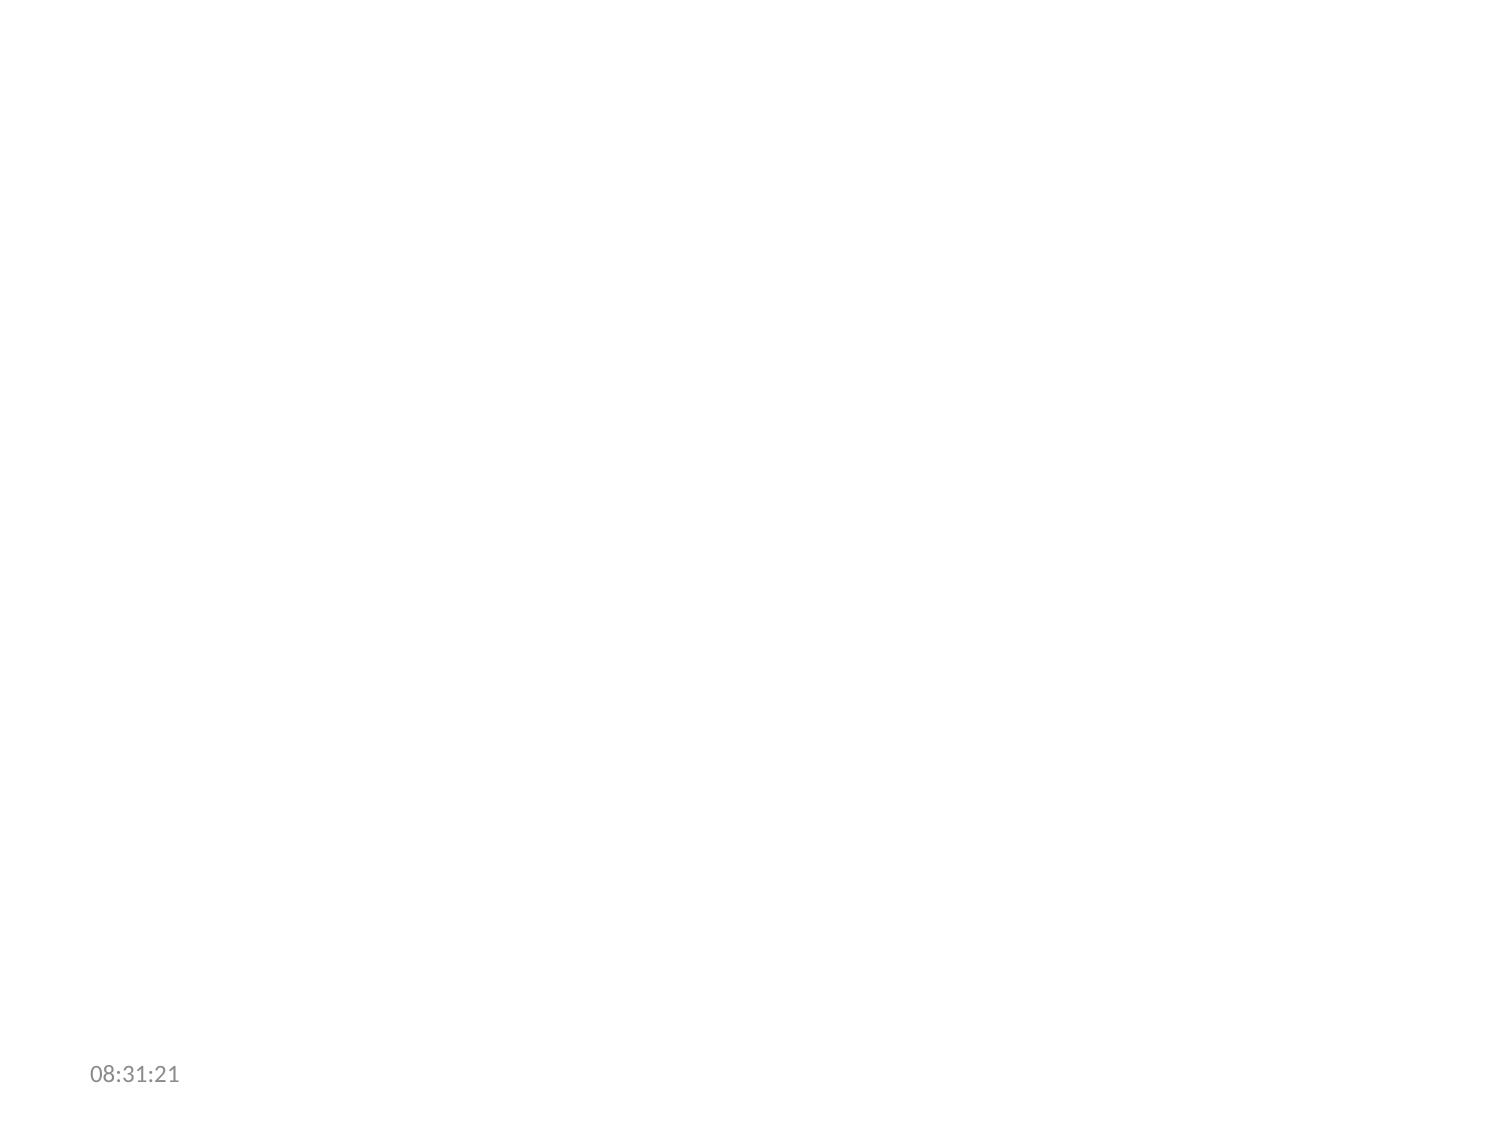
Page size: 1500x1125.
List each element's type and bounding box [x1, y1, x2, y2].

slide_number [75, 1042, 425, 1103]
